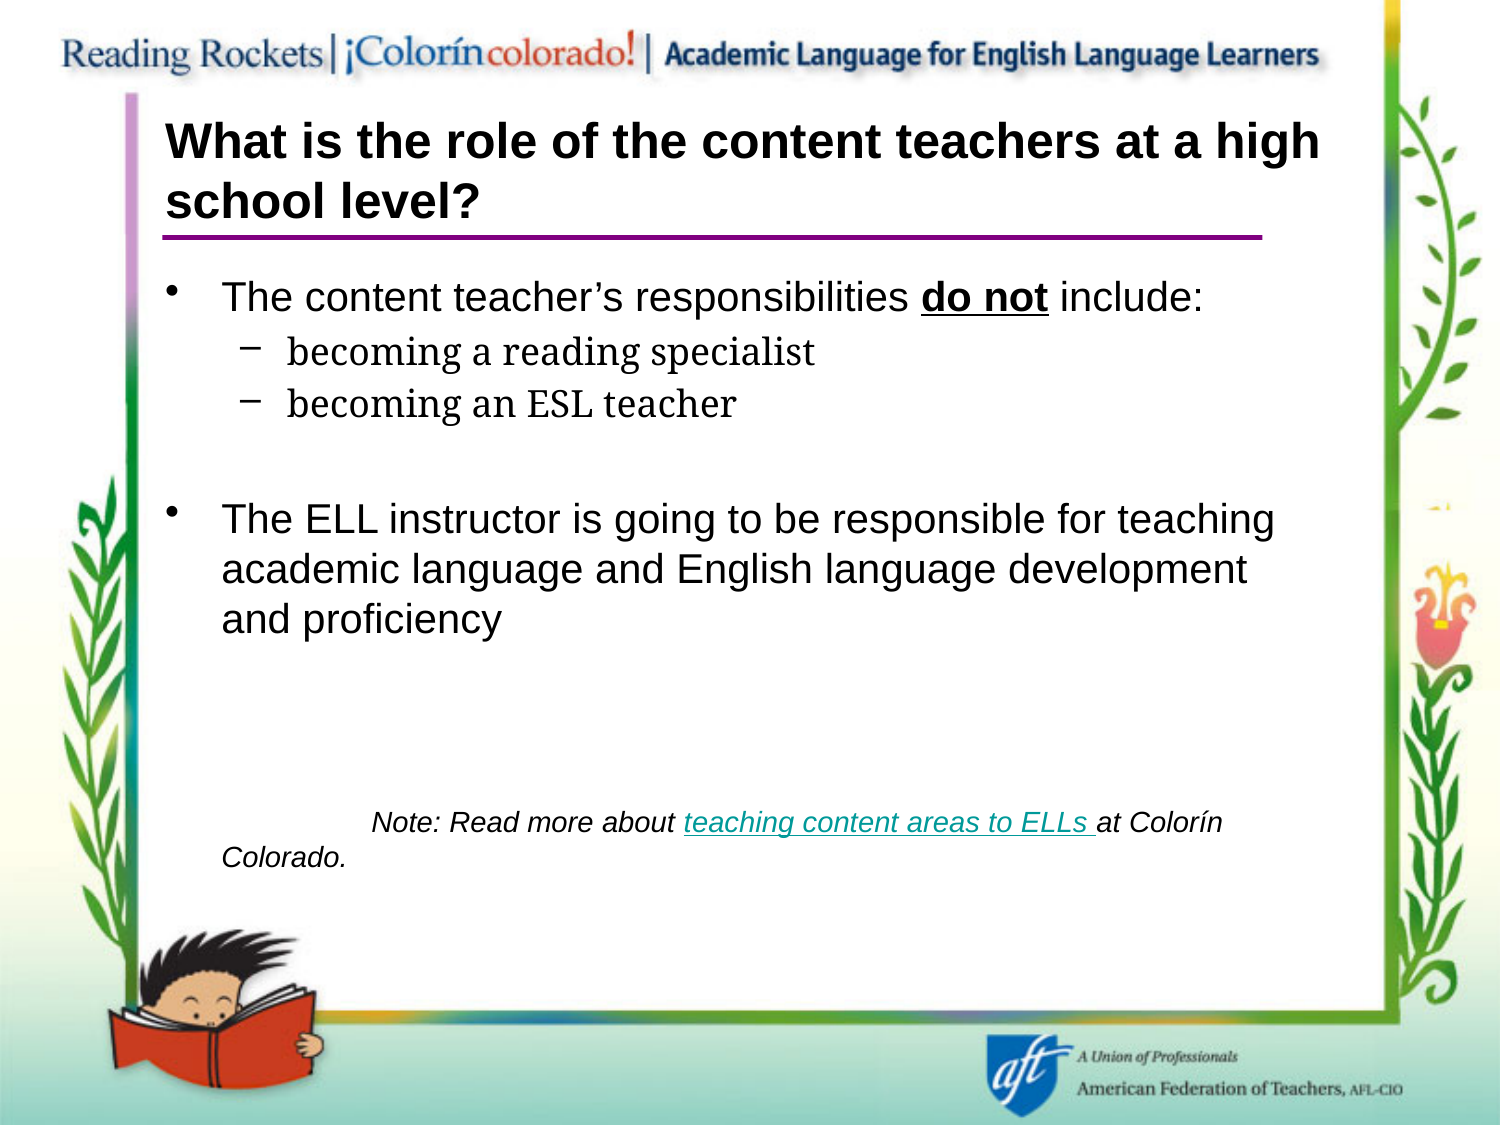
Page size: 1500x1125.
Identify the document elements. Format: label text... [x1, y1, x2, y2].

title What is the role of the content teachers at a high school level? [149, 74, 1376, 263]
picture [0, 0, 1500, 1125]
list The content teacher’s responsibilities do not include: becoming a reading specialist becoming an ESL teacher The ELL instructor is going to be responsible for teaching academic language and English language development and proficiency Note: Read more about teaching content areas to ELLs at Colorín Colorado. [149, 262, 1328, 1006]
